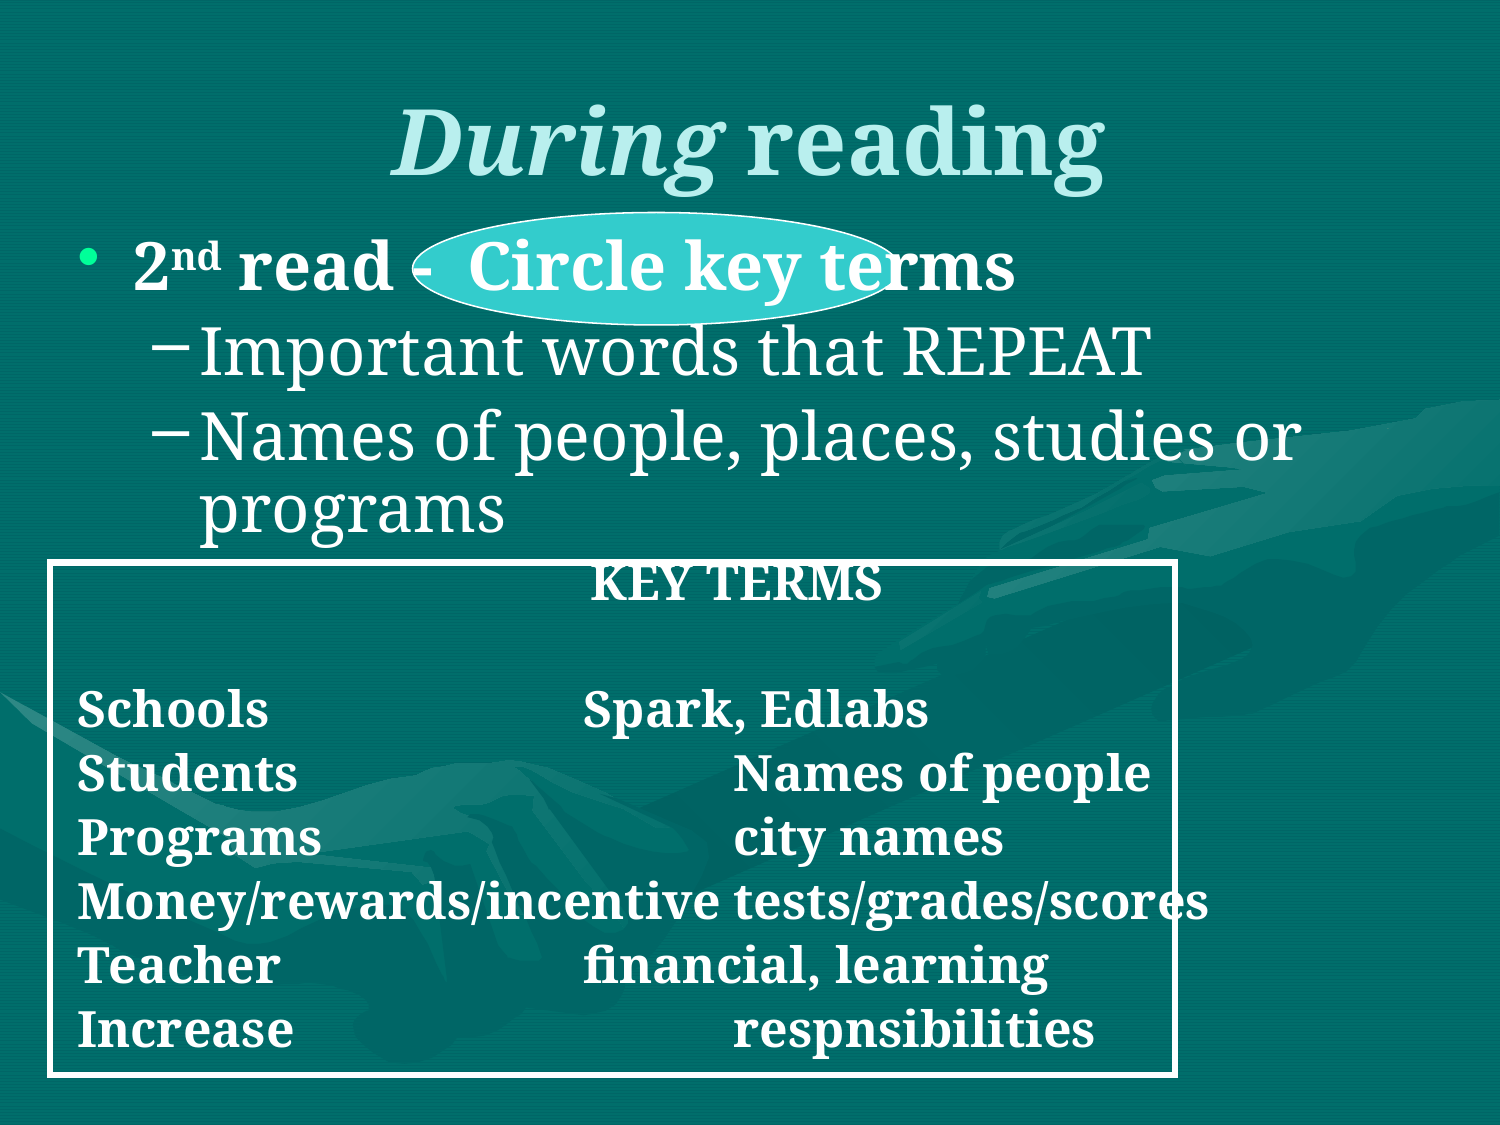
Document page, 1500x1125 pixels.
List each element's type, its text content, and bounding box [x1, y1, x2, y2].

text_box [49, 562, 1175, 1075]
list 2nd read - Circle key terms Important words that REPEAT Names of people, places, studies or programs KEY TERMS Schools Spark, Edlabs Students Names of people Programs city names Money/rewards/incentive tests/grades/scores Teacher financial, learning Increase respnsibilities [62, 224, 1413, 813]
title During reading [74, 44, 1426, 233]
